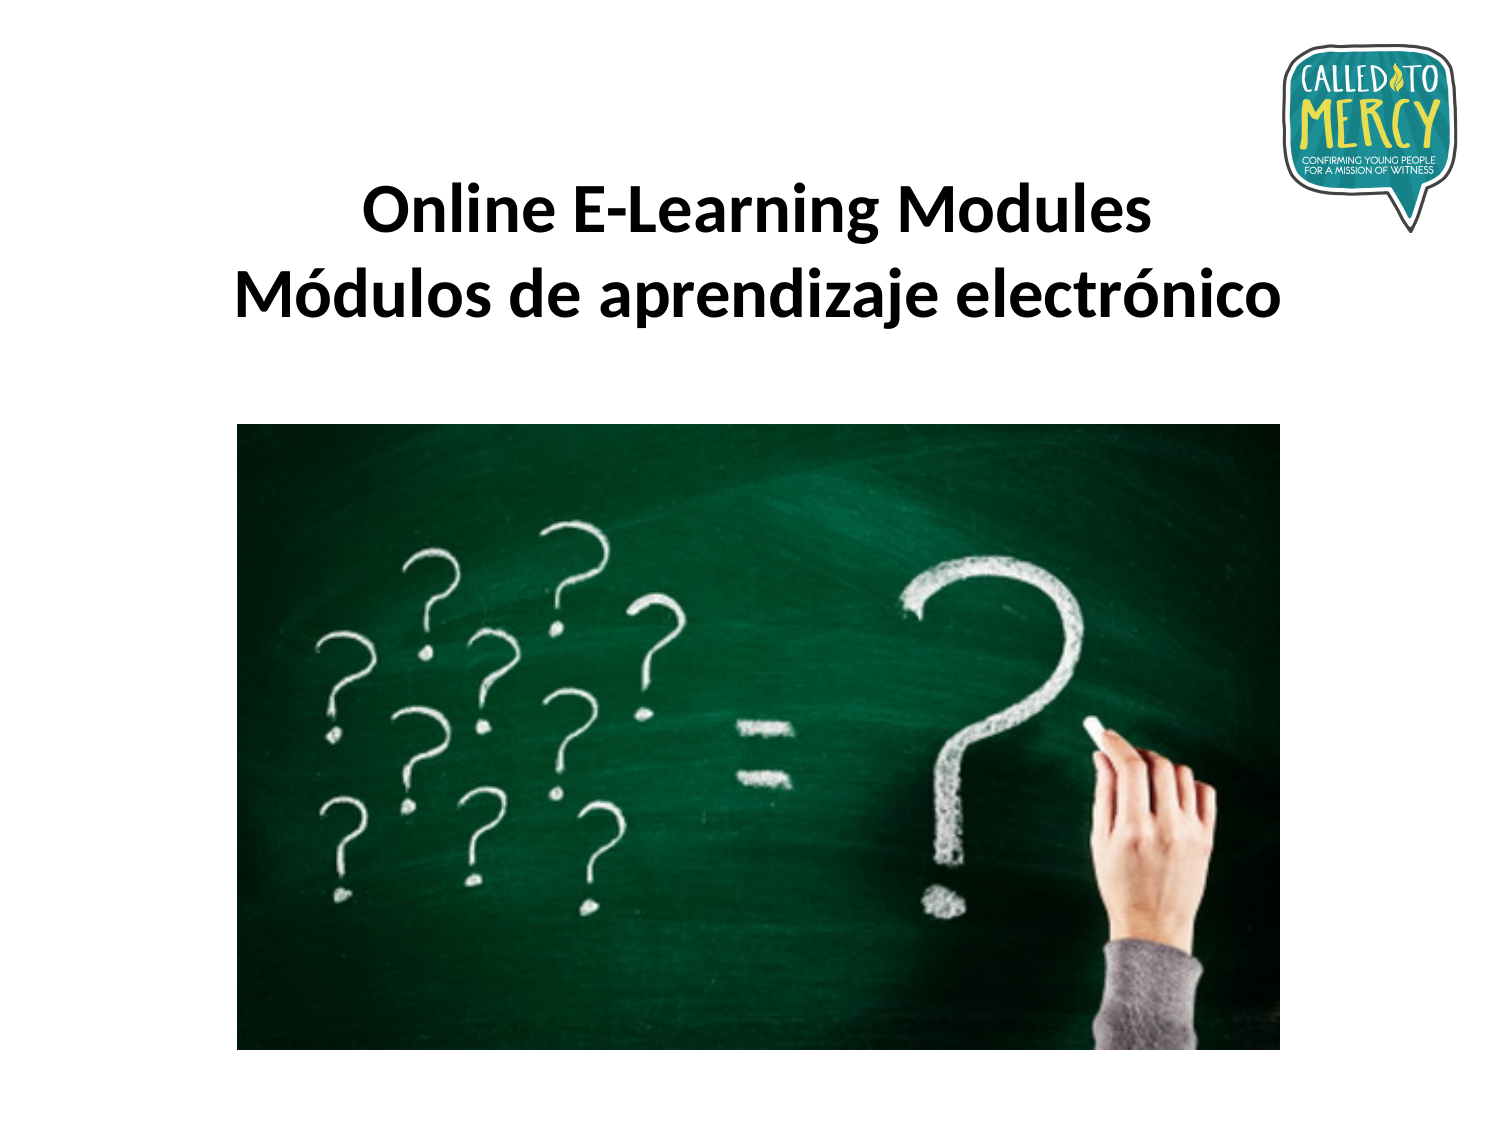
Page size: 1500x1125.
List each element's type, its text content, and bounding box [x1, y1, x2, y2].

picture [237, 424, 1280, 1051]
title Online E-Learning Modules Módulos de aprendizaje electrónico [83, 153, 1434, 341]
picture [1237, 44, 1500, 234]
